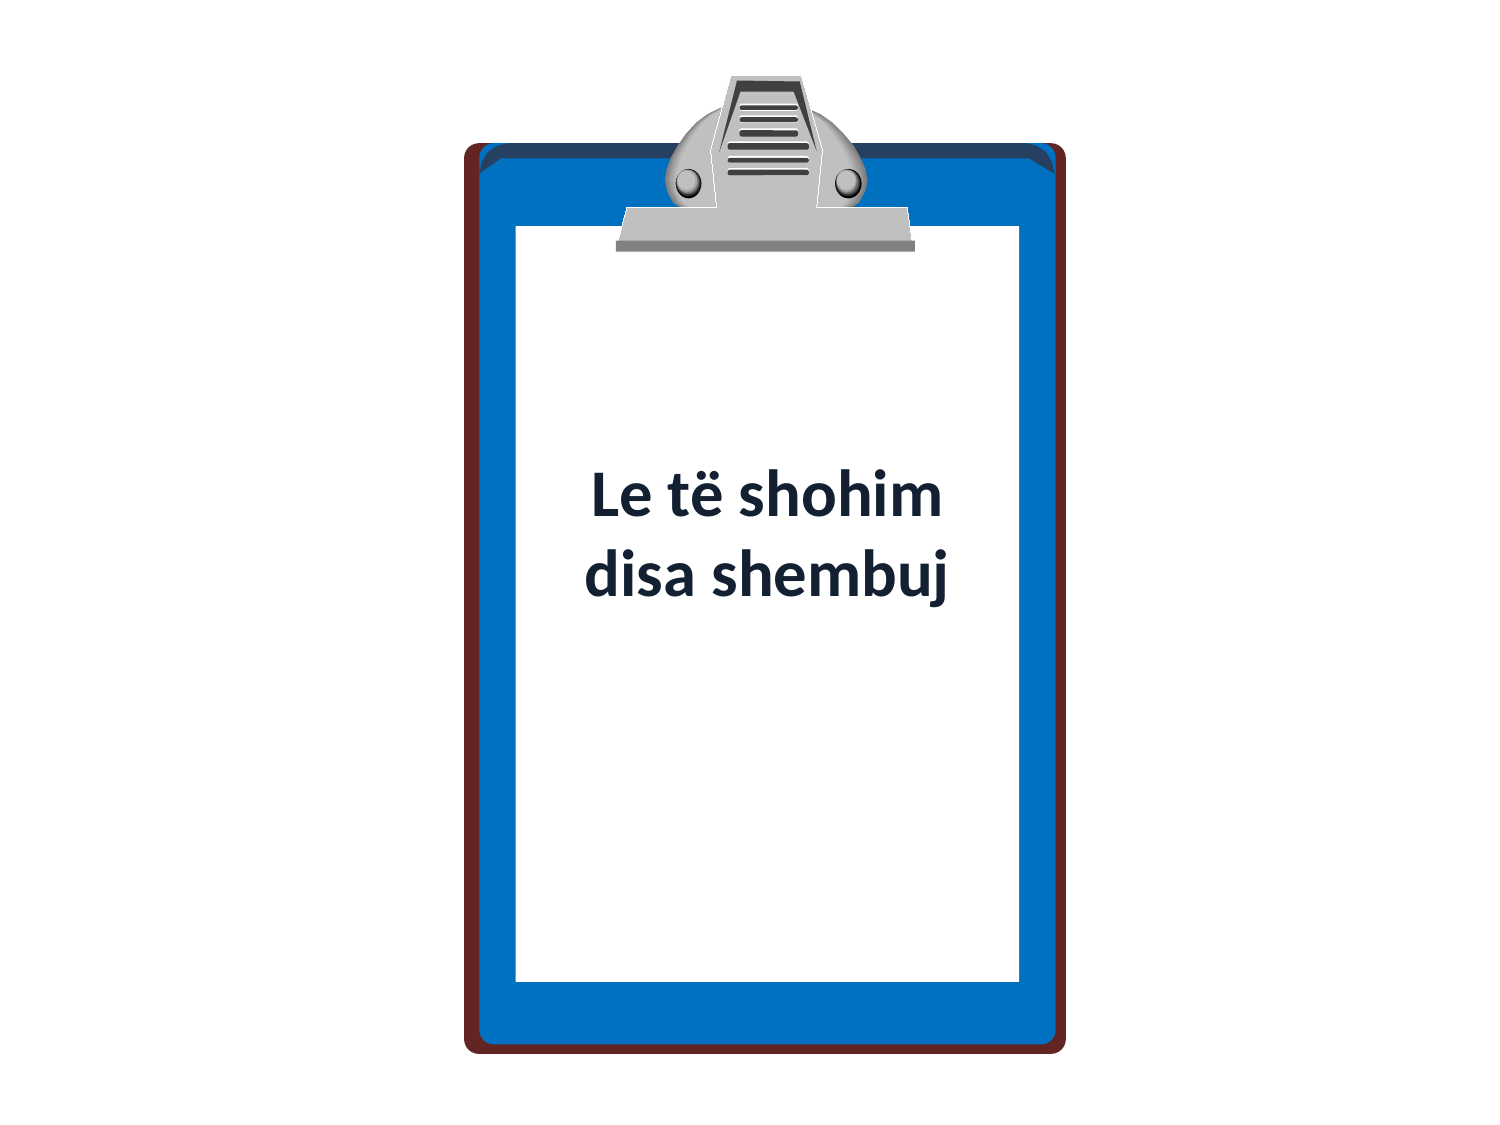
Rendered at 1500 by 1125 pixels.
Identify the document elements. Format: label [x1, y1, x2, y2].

text_box [463, 74, 1067, 1056]
